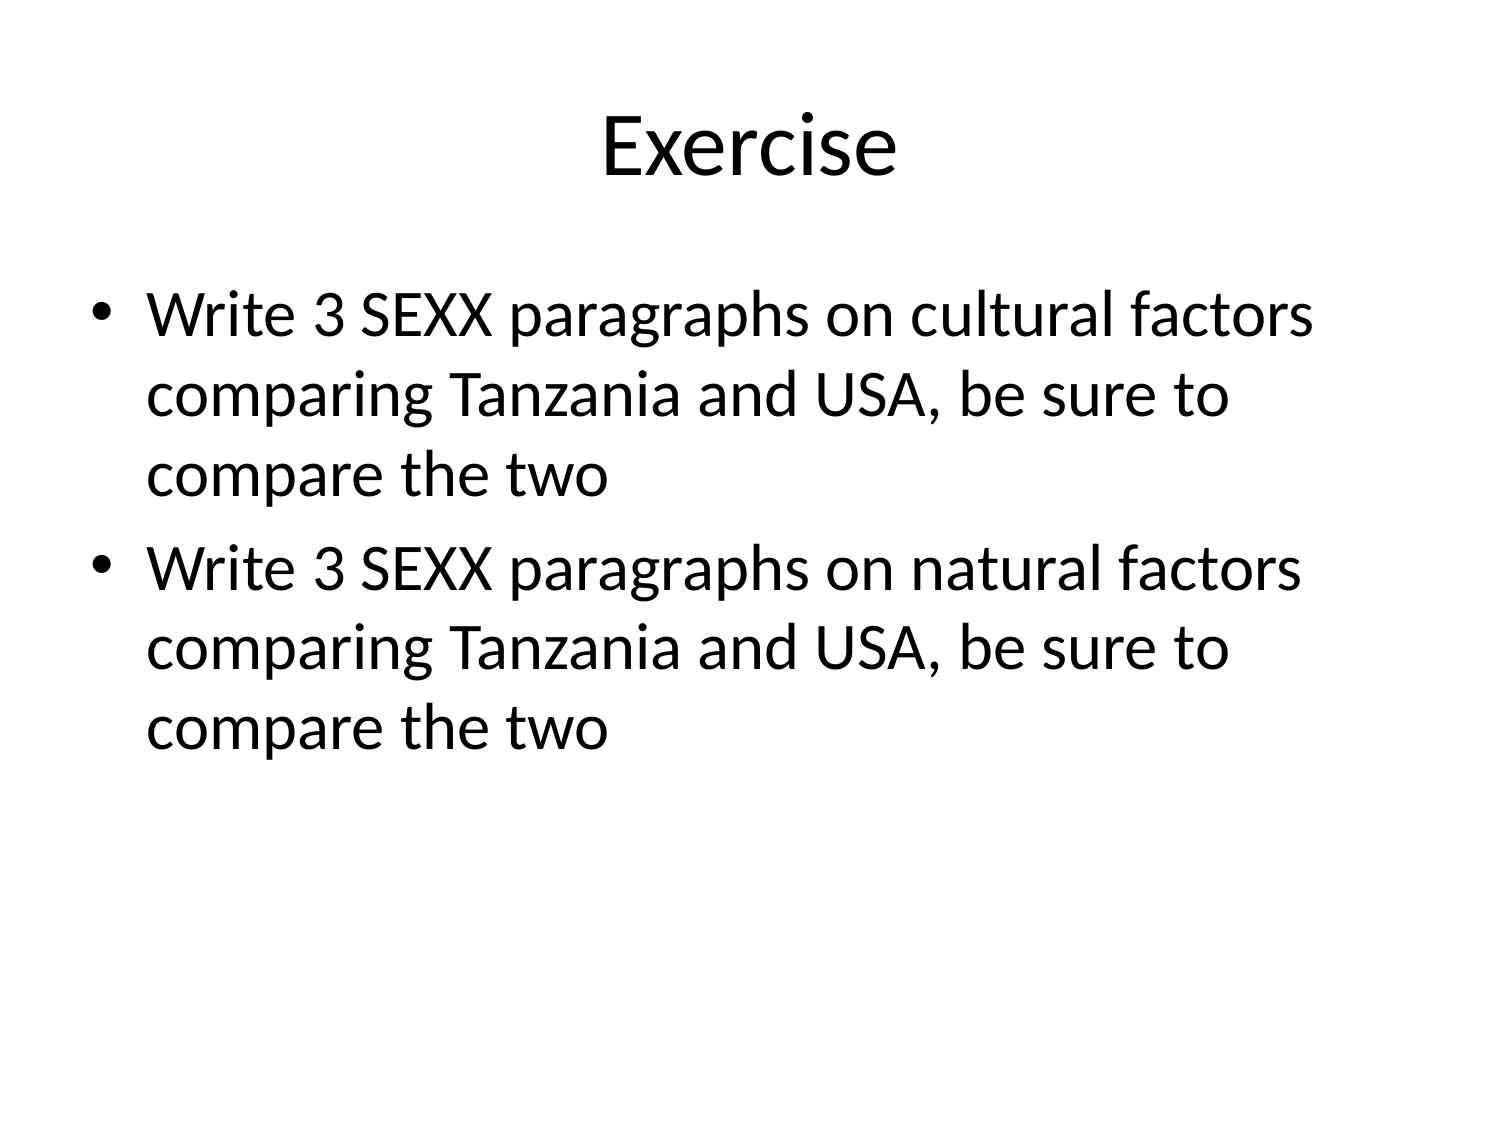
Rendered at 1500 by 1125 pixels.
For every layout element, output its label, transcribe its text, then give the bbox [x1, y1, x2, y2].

list Write 3 SEXX paragraphs on cultural factors comparing Tanzania and USA, be sure to compare the two Write 3 SEXX paragraphs on natural factors comparing Tanzania and USA, be sure to compare the two [75, 262, 1425, 1005]
title Exercise [75, 45, 1425, 233]
